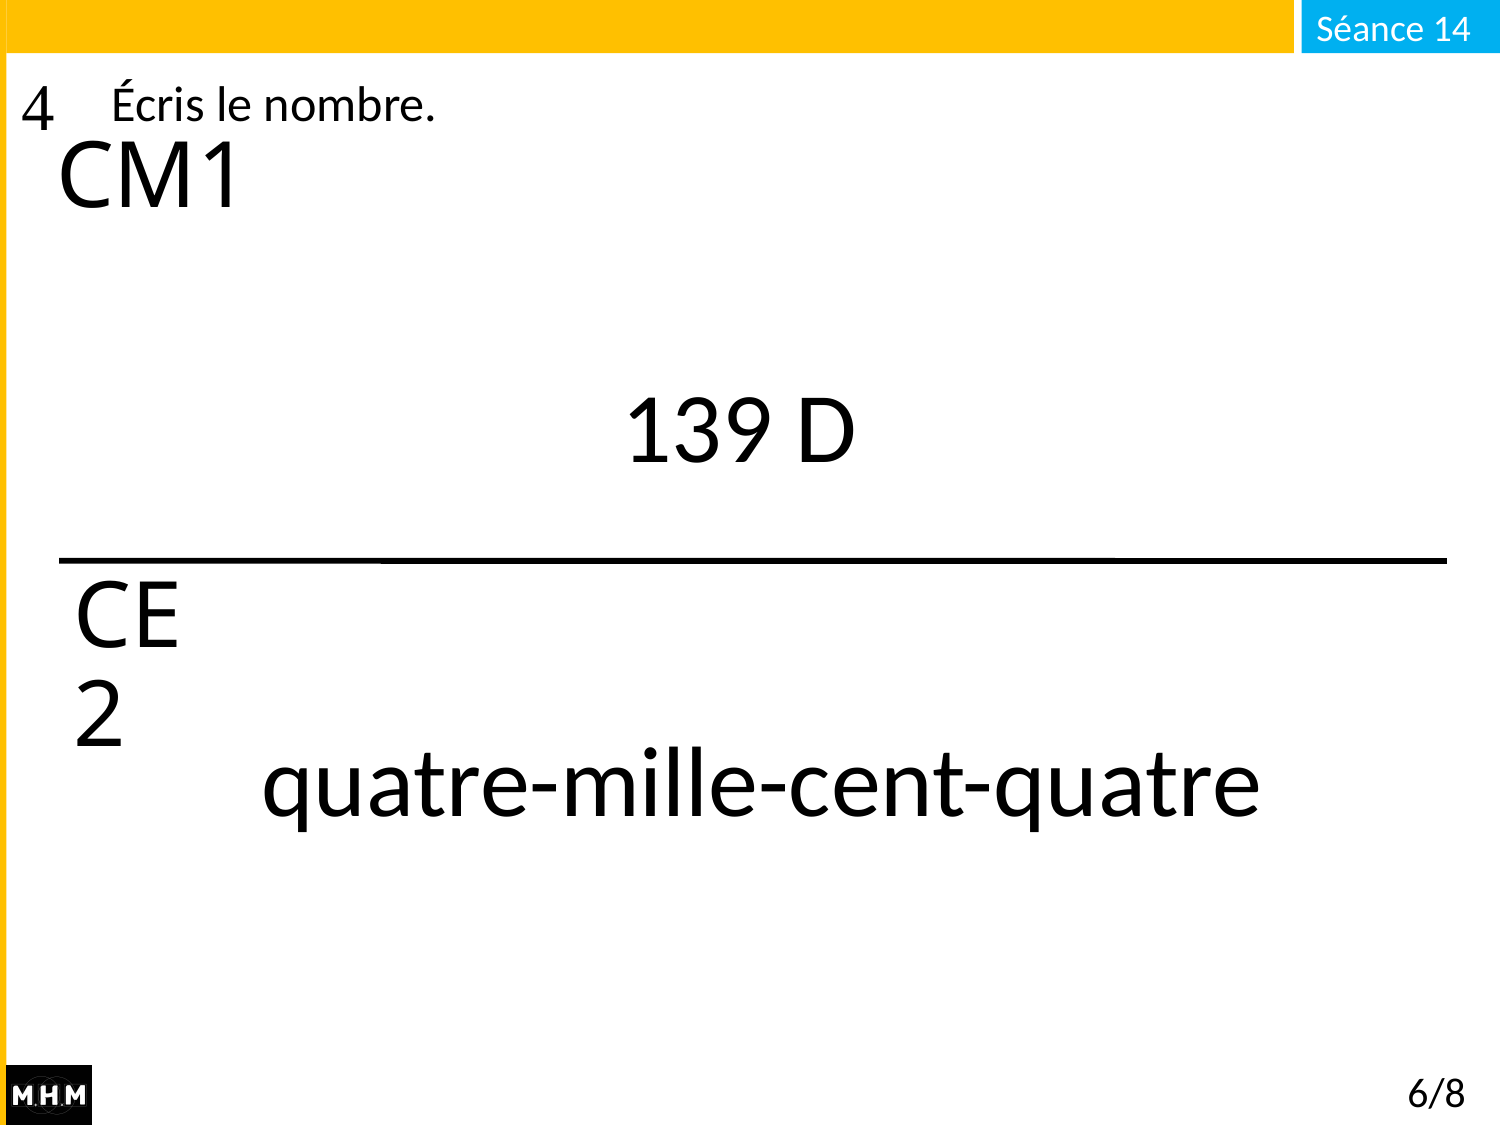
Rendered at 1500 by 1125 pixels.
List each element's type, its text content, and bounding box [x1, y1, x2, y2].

picture [6, 1065, 92, 1125]
title Écris le nombre. [96, 60, 473, 150]
text_box CE2 [59, 561, 237, 676]
text_box 139 D [374, 354, 1104, 490]
list 6/8 [1373, 1064, 1500, 1125]
text_box quatre-mille-cent-quatre [147, 708, 1377, 844]
text_box CM1 [41, 121, 266, 237]
